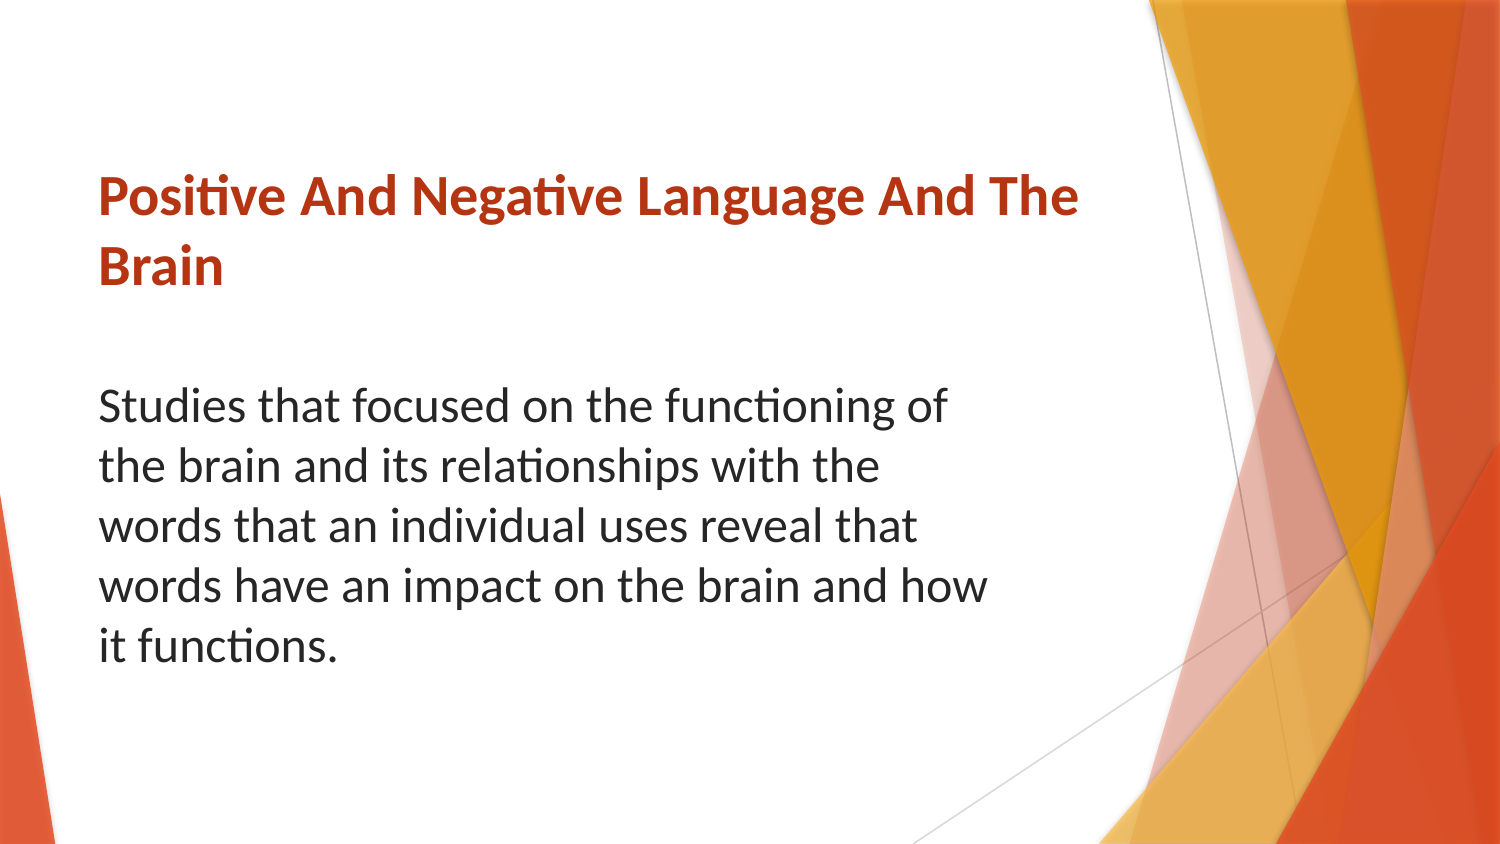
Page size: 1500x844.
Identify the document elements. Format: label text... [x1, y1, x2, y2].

title Positive And Negative Language And The Brain [83, 150, 1141, 332]
list Studies that focused on the functioning of the brain and its relationships with the words that an individual uses reveal that words have an impact on the brain and how it functions. [83, 364, 1010, 682]
